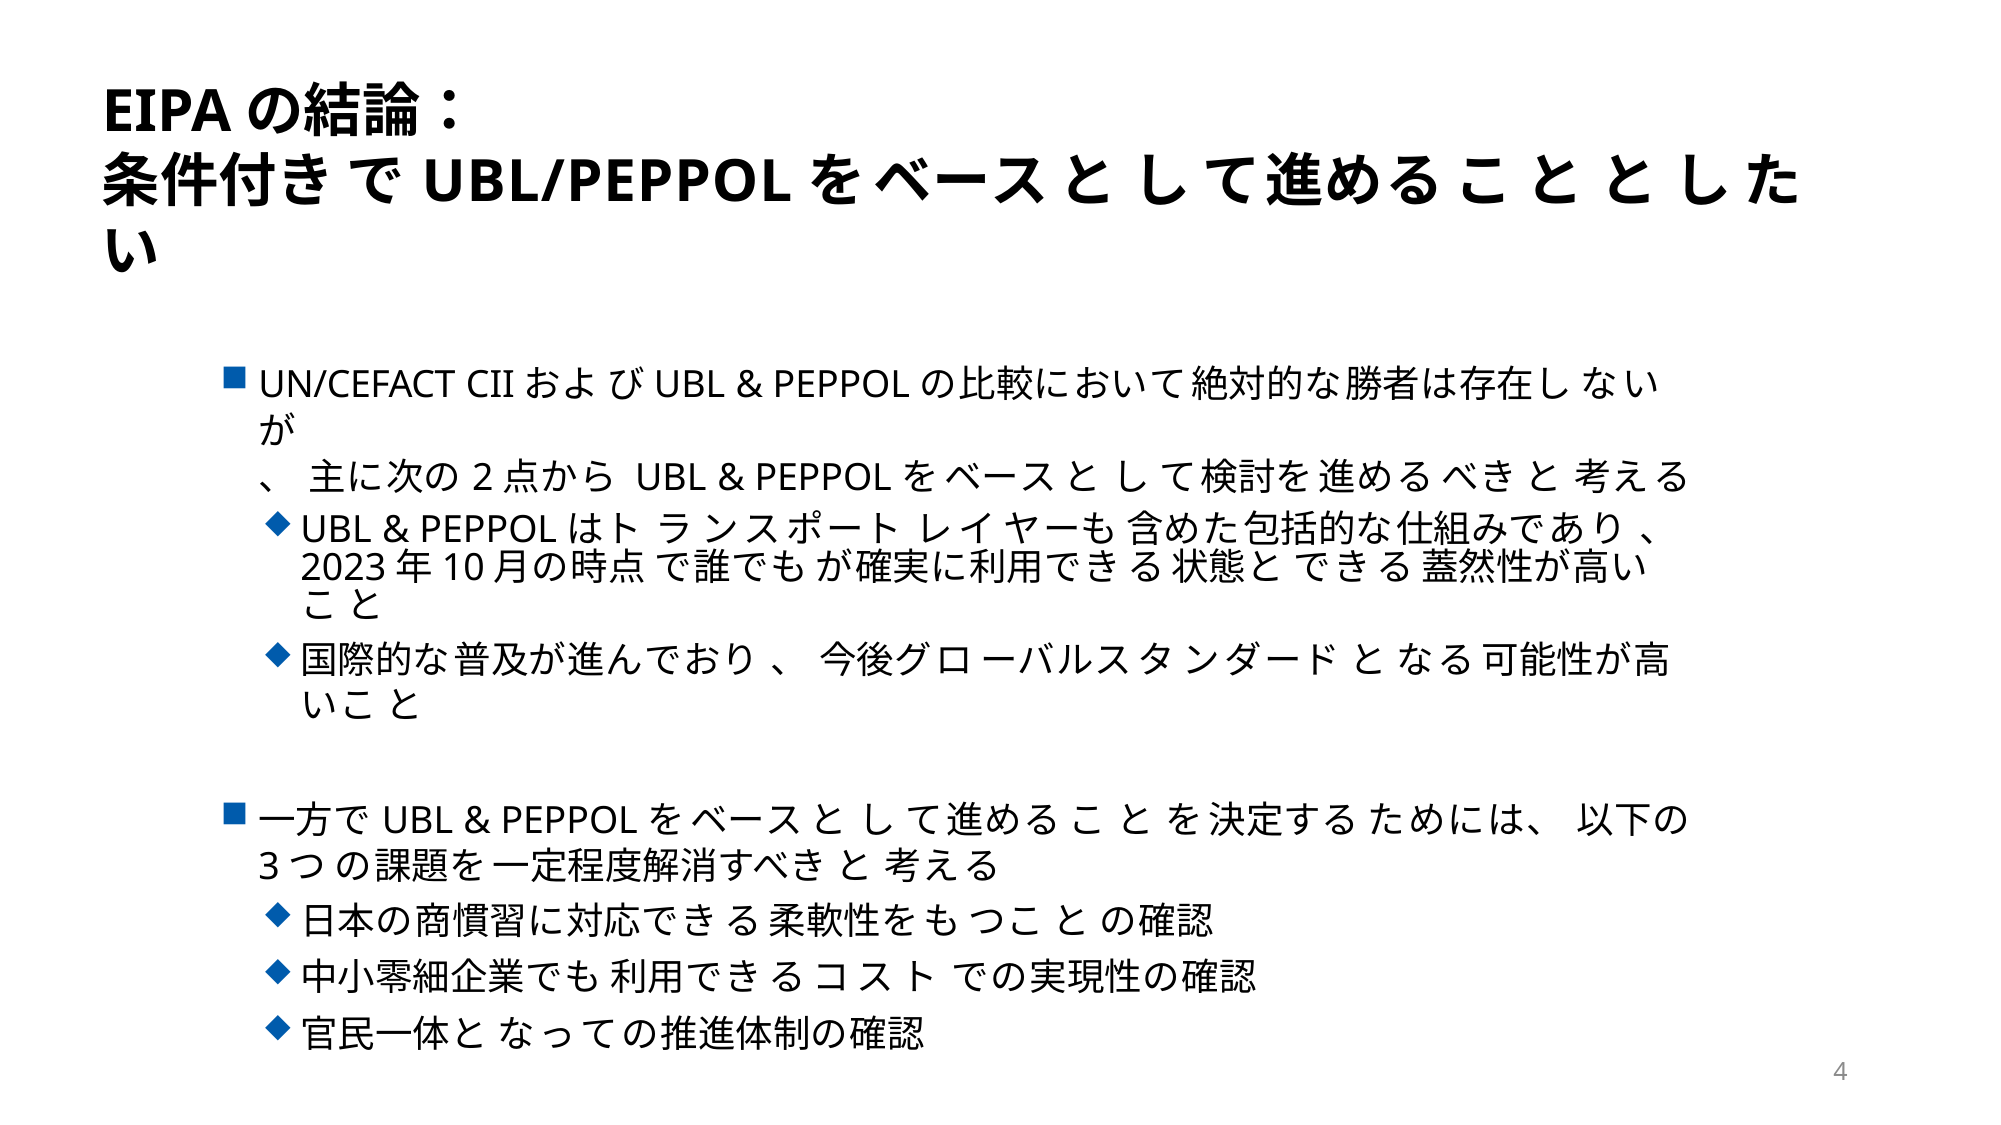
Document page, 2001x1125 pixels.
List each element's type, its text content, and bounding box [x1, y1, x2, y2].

slide_number 4 [1412, 1042, 1863, 1103]
text_box UN/CEFACT CIIおよびUBL & PEPPOLの比較において絶対的な勝者は存在しないが 、主に次の2点からUBL & PEPPOLをベースとして検討を進めるべきと考える UBL & PEPPOLはトランスポートレイヤーも含めた包括的な仕組みであり、2023年10月の時点 で誰でもが確実に利用できる状態とできる蓋然性が高いこと 国際的な普及が進んでおり、今後グローバルスタンダードとなる可能性が高いこと 一方でUBL & PEPPOLをベースとして進めることを決定するためには、以下の3つ の課題を一定程度解消すべきと考える 日本の商慣習に対応できる柔軟性をもつことの確認 中小零細企業でも利用できるコストでの実現性の確認 官民一体となっての推進体制の確認 [218, 356, 1694, 1055]
title EIPAの結論： 条件付きでUBL/PEPPOLをベースとして進めることとしたい [99, 71, 1833, 284]
